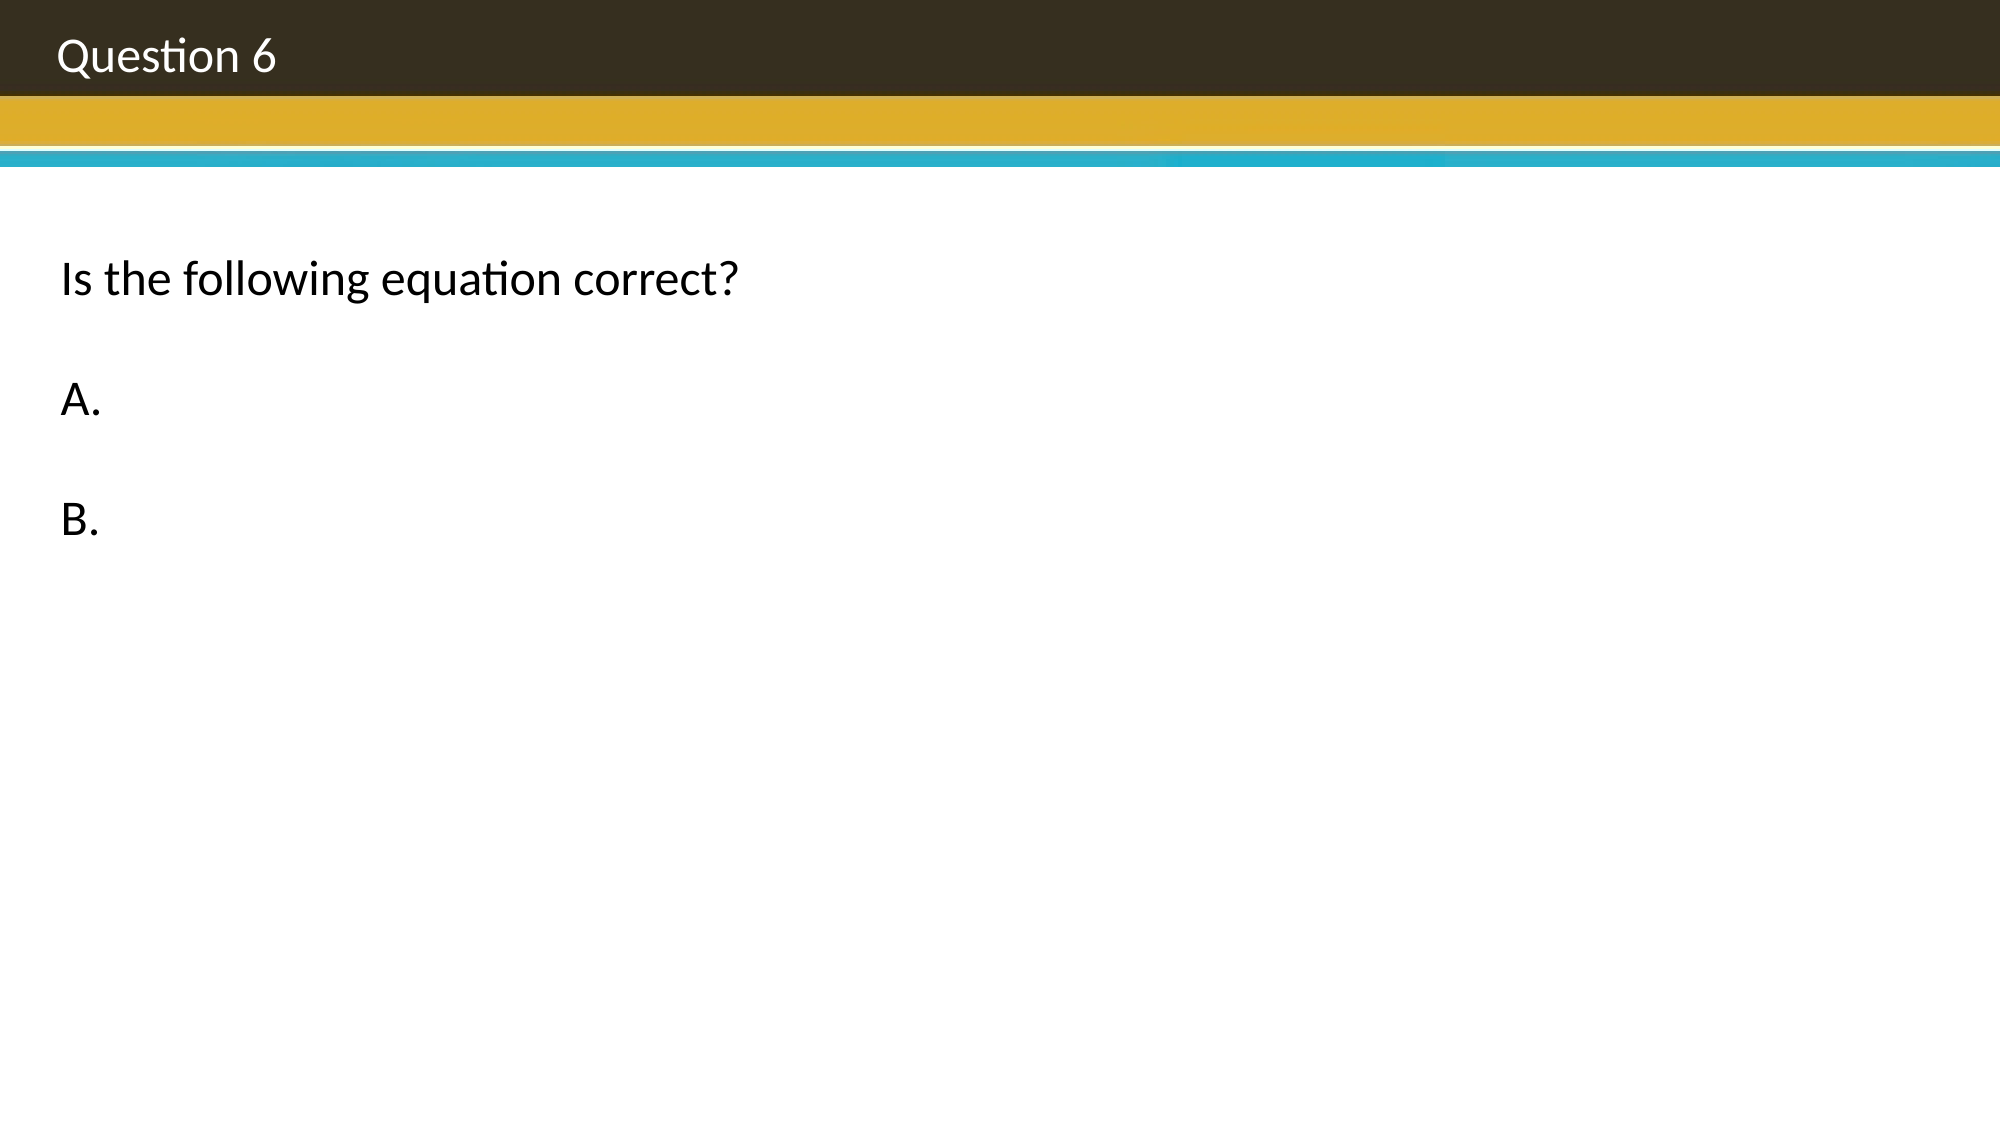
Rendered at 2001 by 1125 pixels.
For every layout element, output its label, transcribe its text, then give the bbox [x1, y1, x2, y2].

picture [0, 0, 2000, 167]
text_box Question 6 [41, 14, 293, 90]
